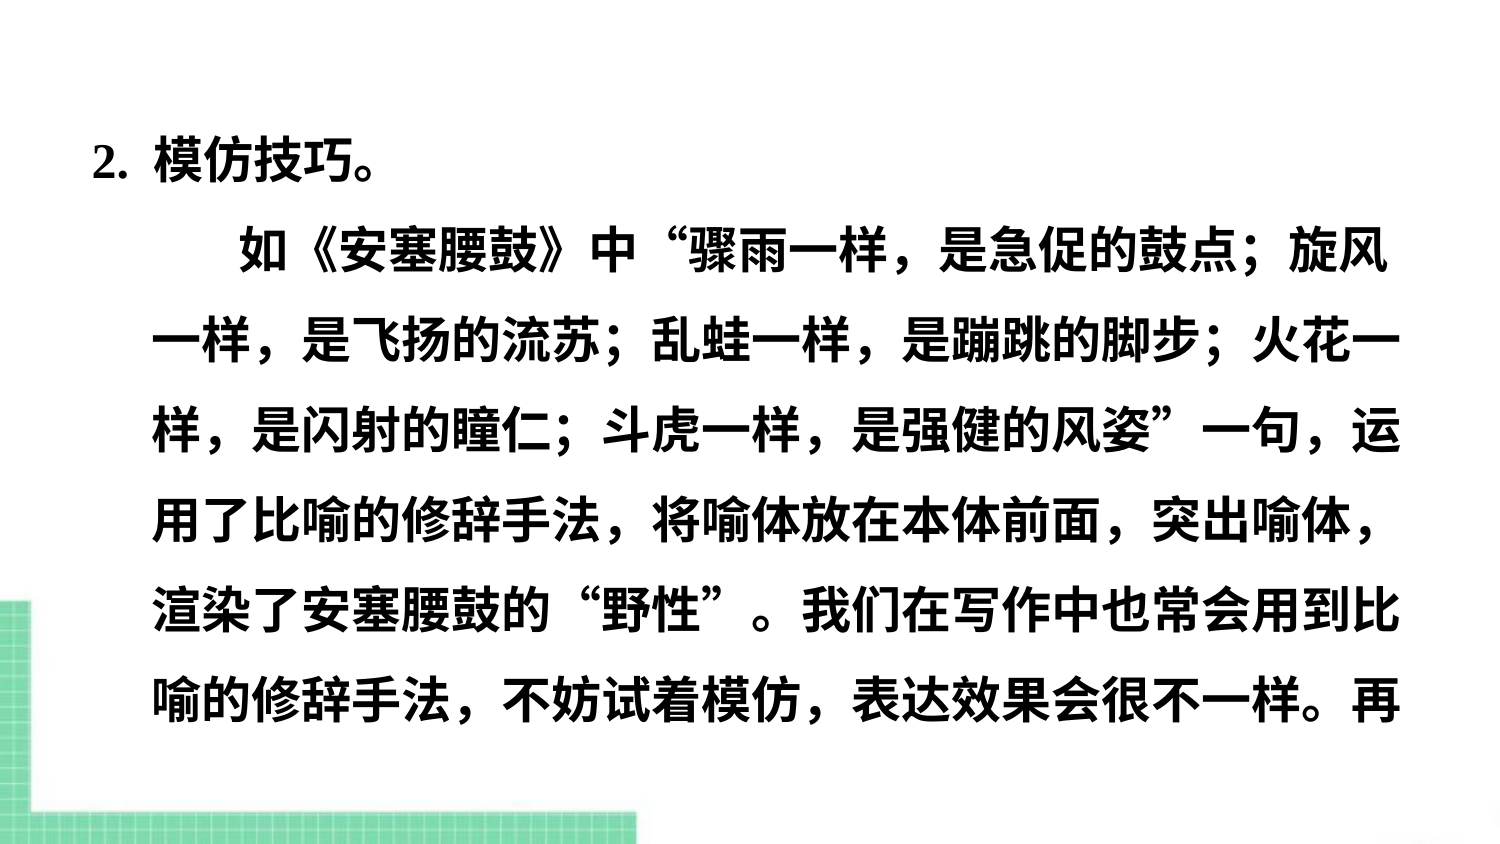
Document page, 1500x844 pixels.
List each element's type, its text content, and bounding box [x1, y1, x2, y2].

picture [0, 0, 1500, 844]
text_box 2. 模仿技巧。 如《安塞腰鼓》中“骤雨一样，是急促的鼓点；旋风一样，是飞扬的流苏；乱蛙一样，是蹦跳的脚步；火花一样，是闪射的瞳仁；斗虎一样，是强健的风姿”一句，运用了比喻的修辞手法，将喻体放在本体前面，突出喻体，渲染了安塞腰鼓的“野性”。我们在写作中也常会用到比喻的修辞手法，不妨试着模仿，表达效果会很不一样。再 [76, 91, 1436, 736]
